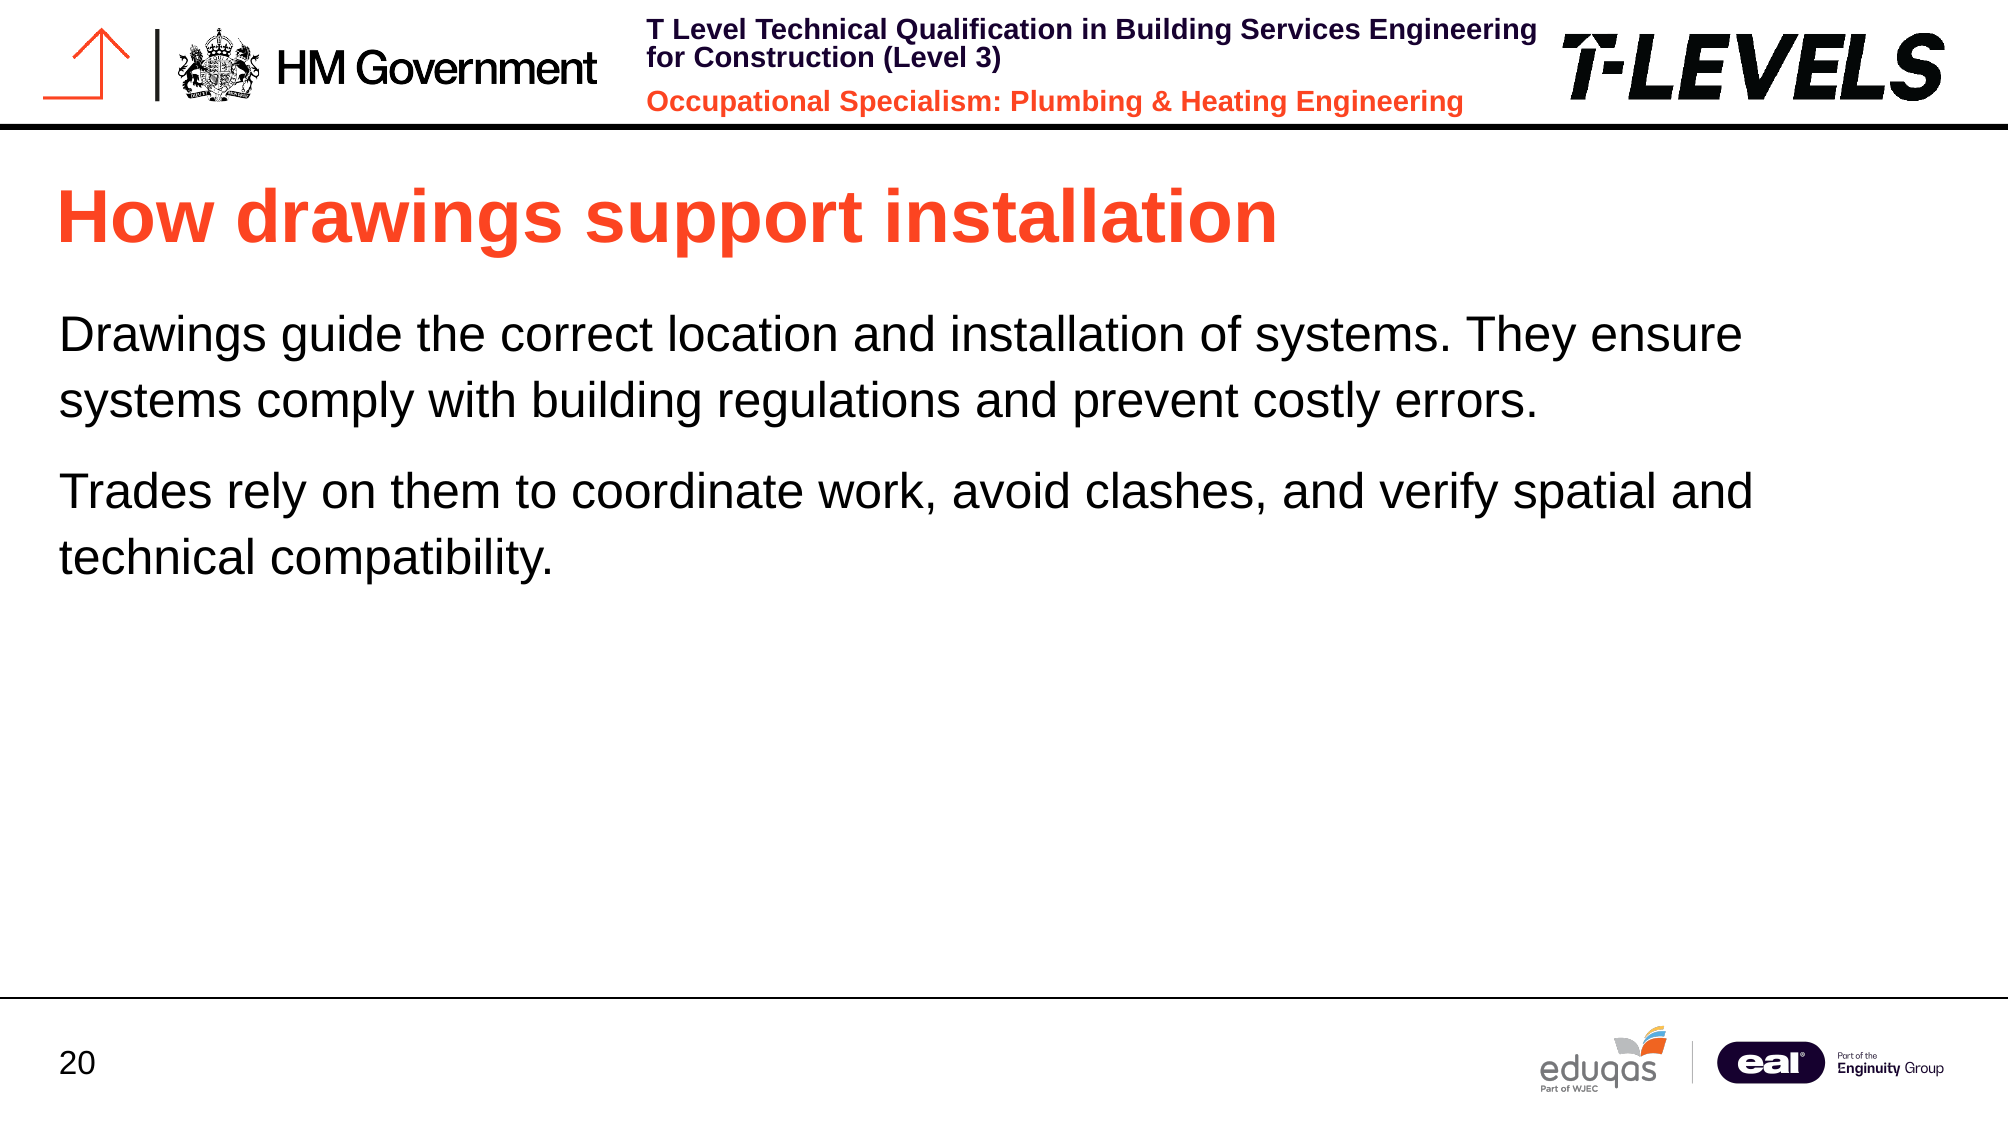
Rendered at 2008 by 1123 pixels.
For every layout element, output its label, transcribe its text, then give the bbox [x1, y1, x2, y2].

list Drawings guide the correct location and installation of systems. They ensure systems comply with building regulations and prevent costly errors. Trades rely on them to coordinate work, avoid clashes, and verify spatial and technical compatibility. [59, 295, 1901, 975]
picture [38, 27, 136, 100]
picture [155, 28, 597, 102]
picture [1543, 25, 1964, 108]
title How drawings support installation [41, 111, 1949, 314]
picture [1535, 1021, 1949, 1097]
